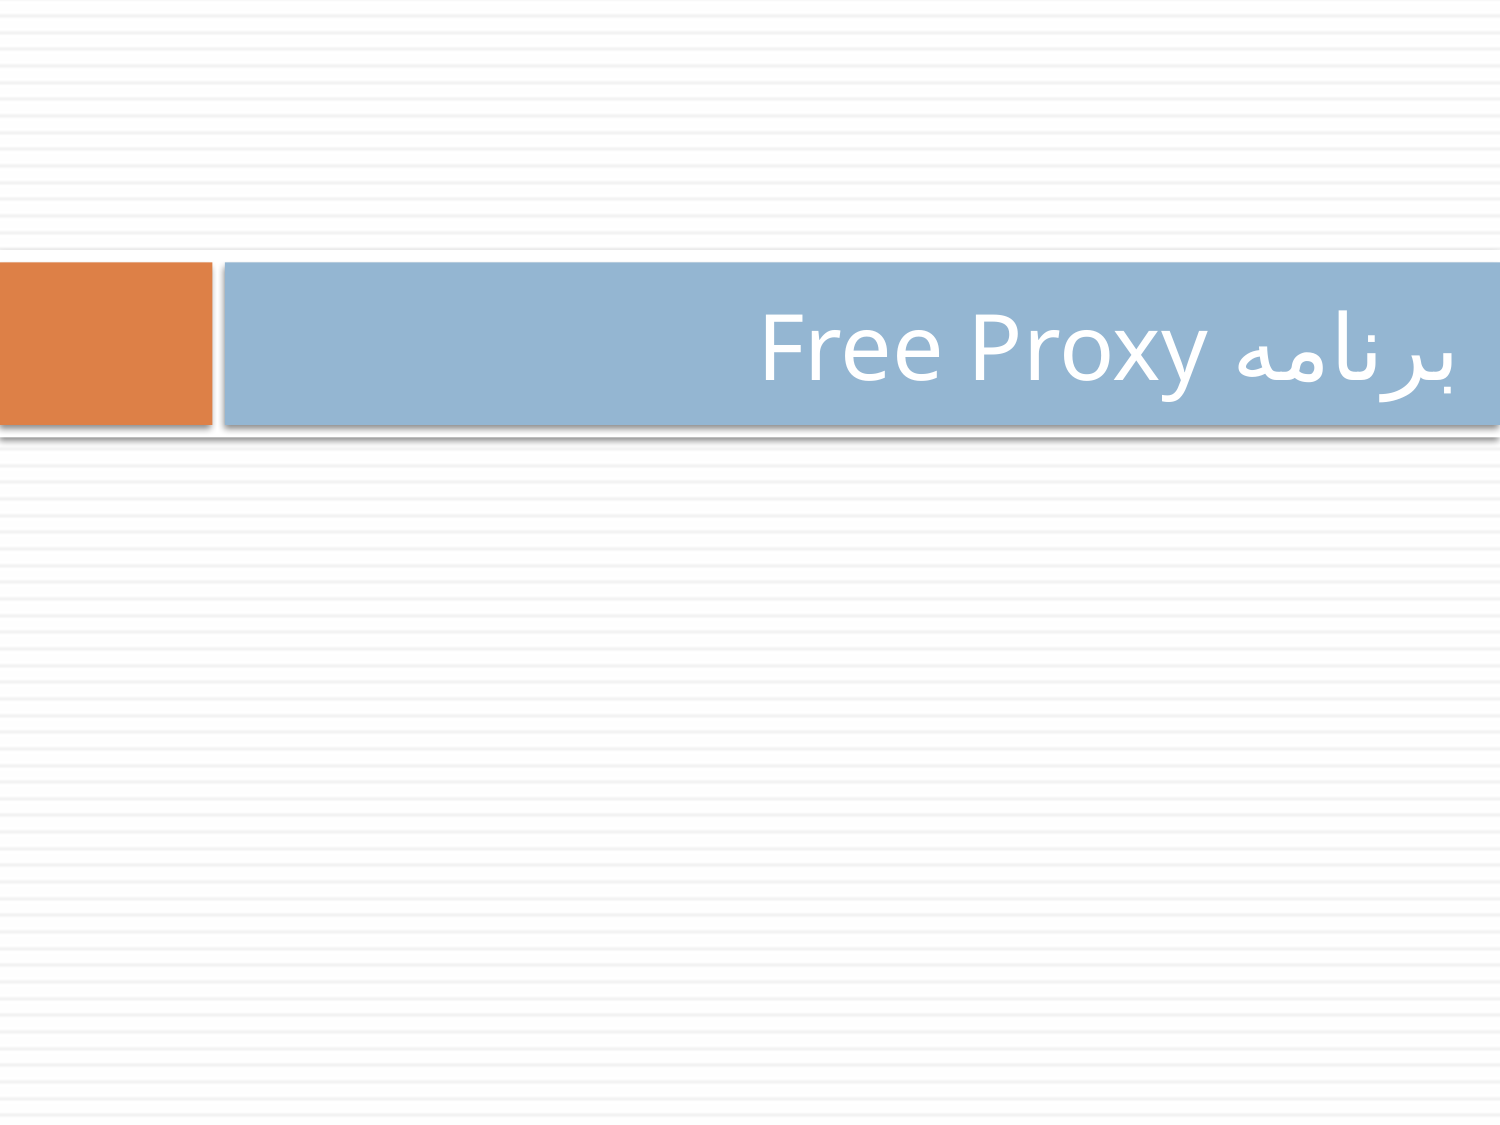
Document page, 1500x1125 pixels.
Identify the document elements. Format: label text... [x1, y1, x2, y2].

title برنامه Free Proxy [225, 262, 1475, 425]
